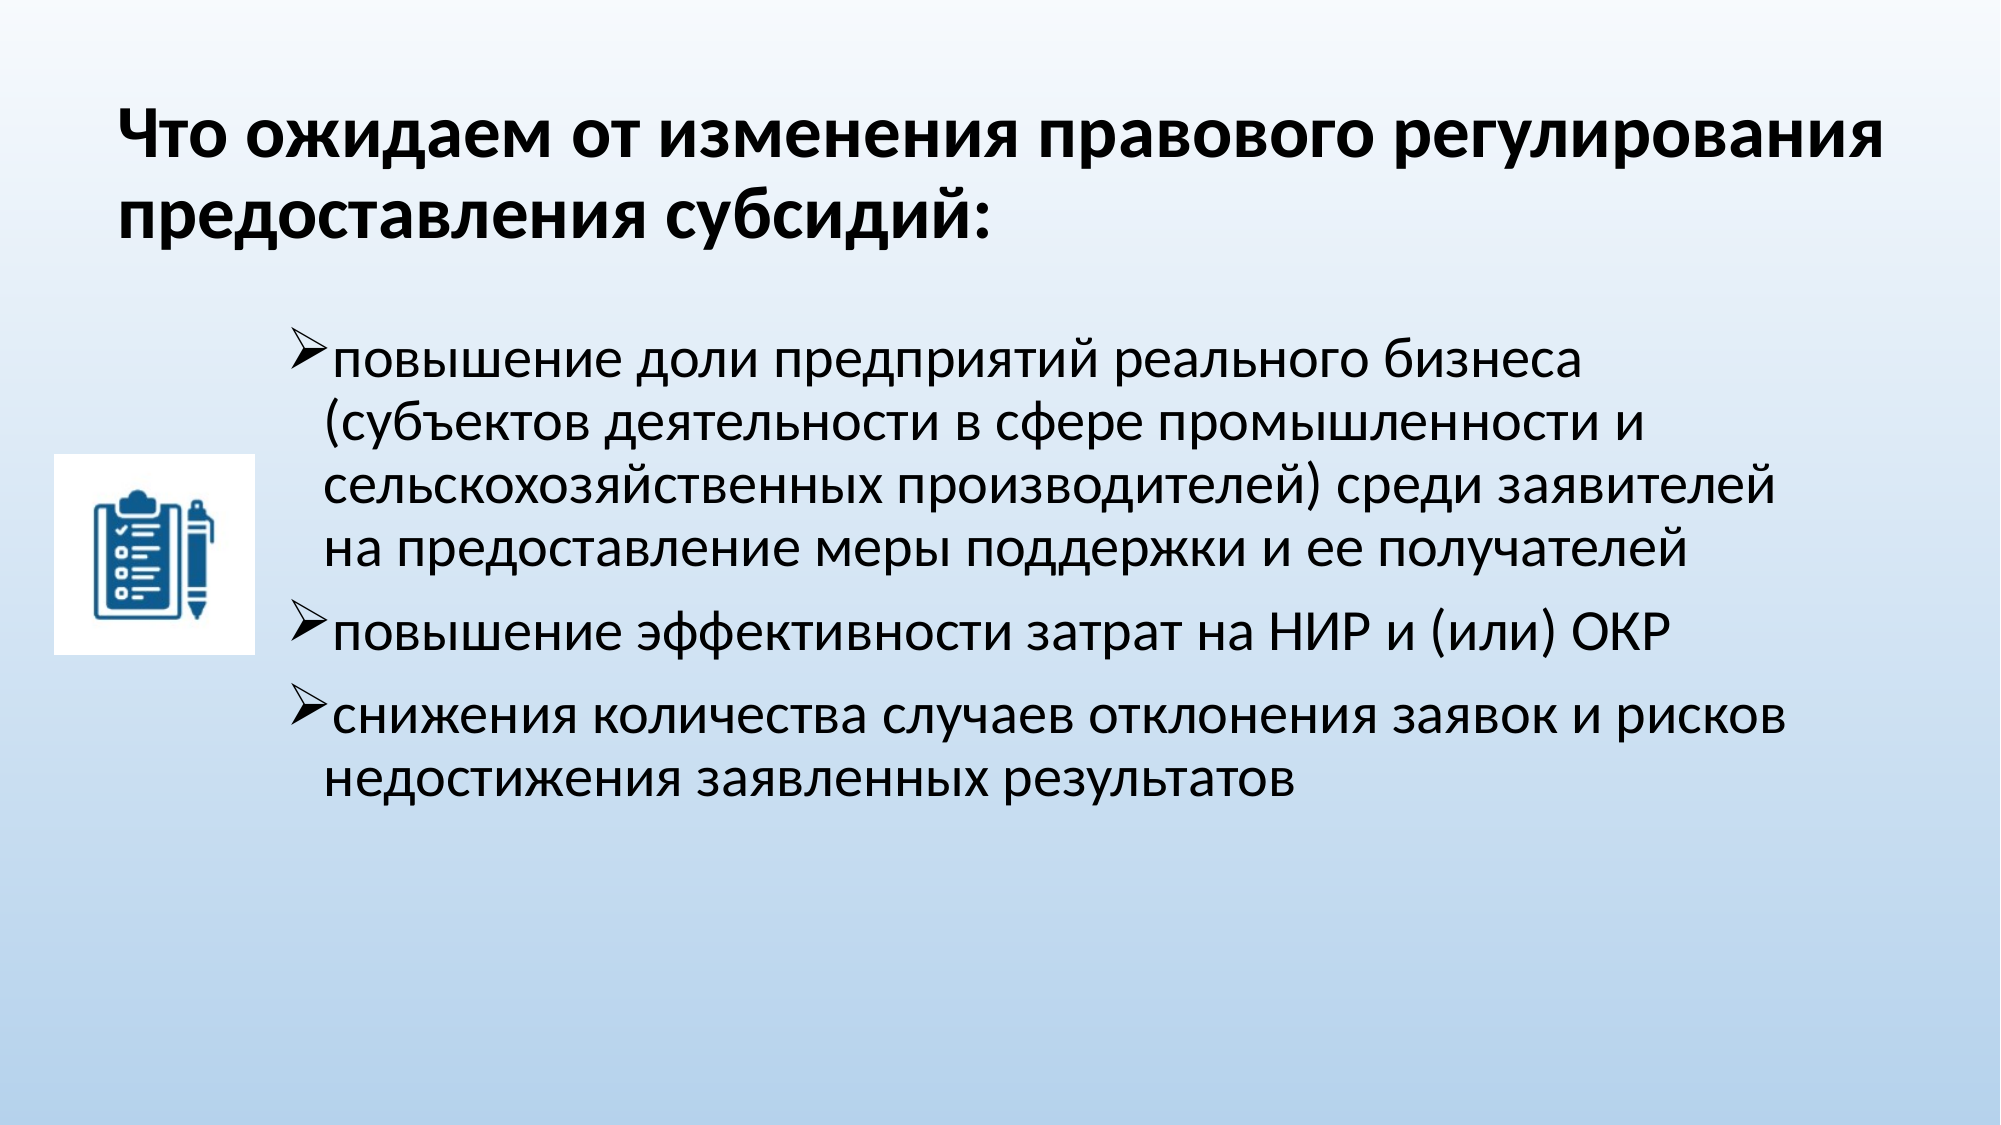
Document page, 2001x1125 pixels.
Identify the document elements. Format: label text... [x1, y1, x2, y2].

list повышение доли предприятий реального бизнеса (субъектов деятельности в сфере промышленности и сельскохозяйственных производителей) среди заявителей на предоставление меры поддержки и ее получателей повышение эффективности затрат на НИР и (или) ОКР снижения количества случаев отклонения заявок и рисков недостижения заявленных результатов [271, 320, 1828, 855]
picture [54, 454, 255, 655]
title Что ожидаем от изменения правового регулирования предоставления субсидий: [102, 94, 1949, 253]
